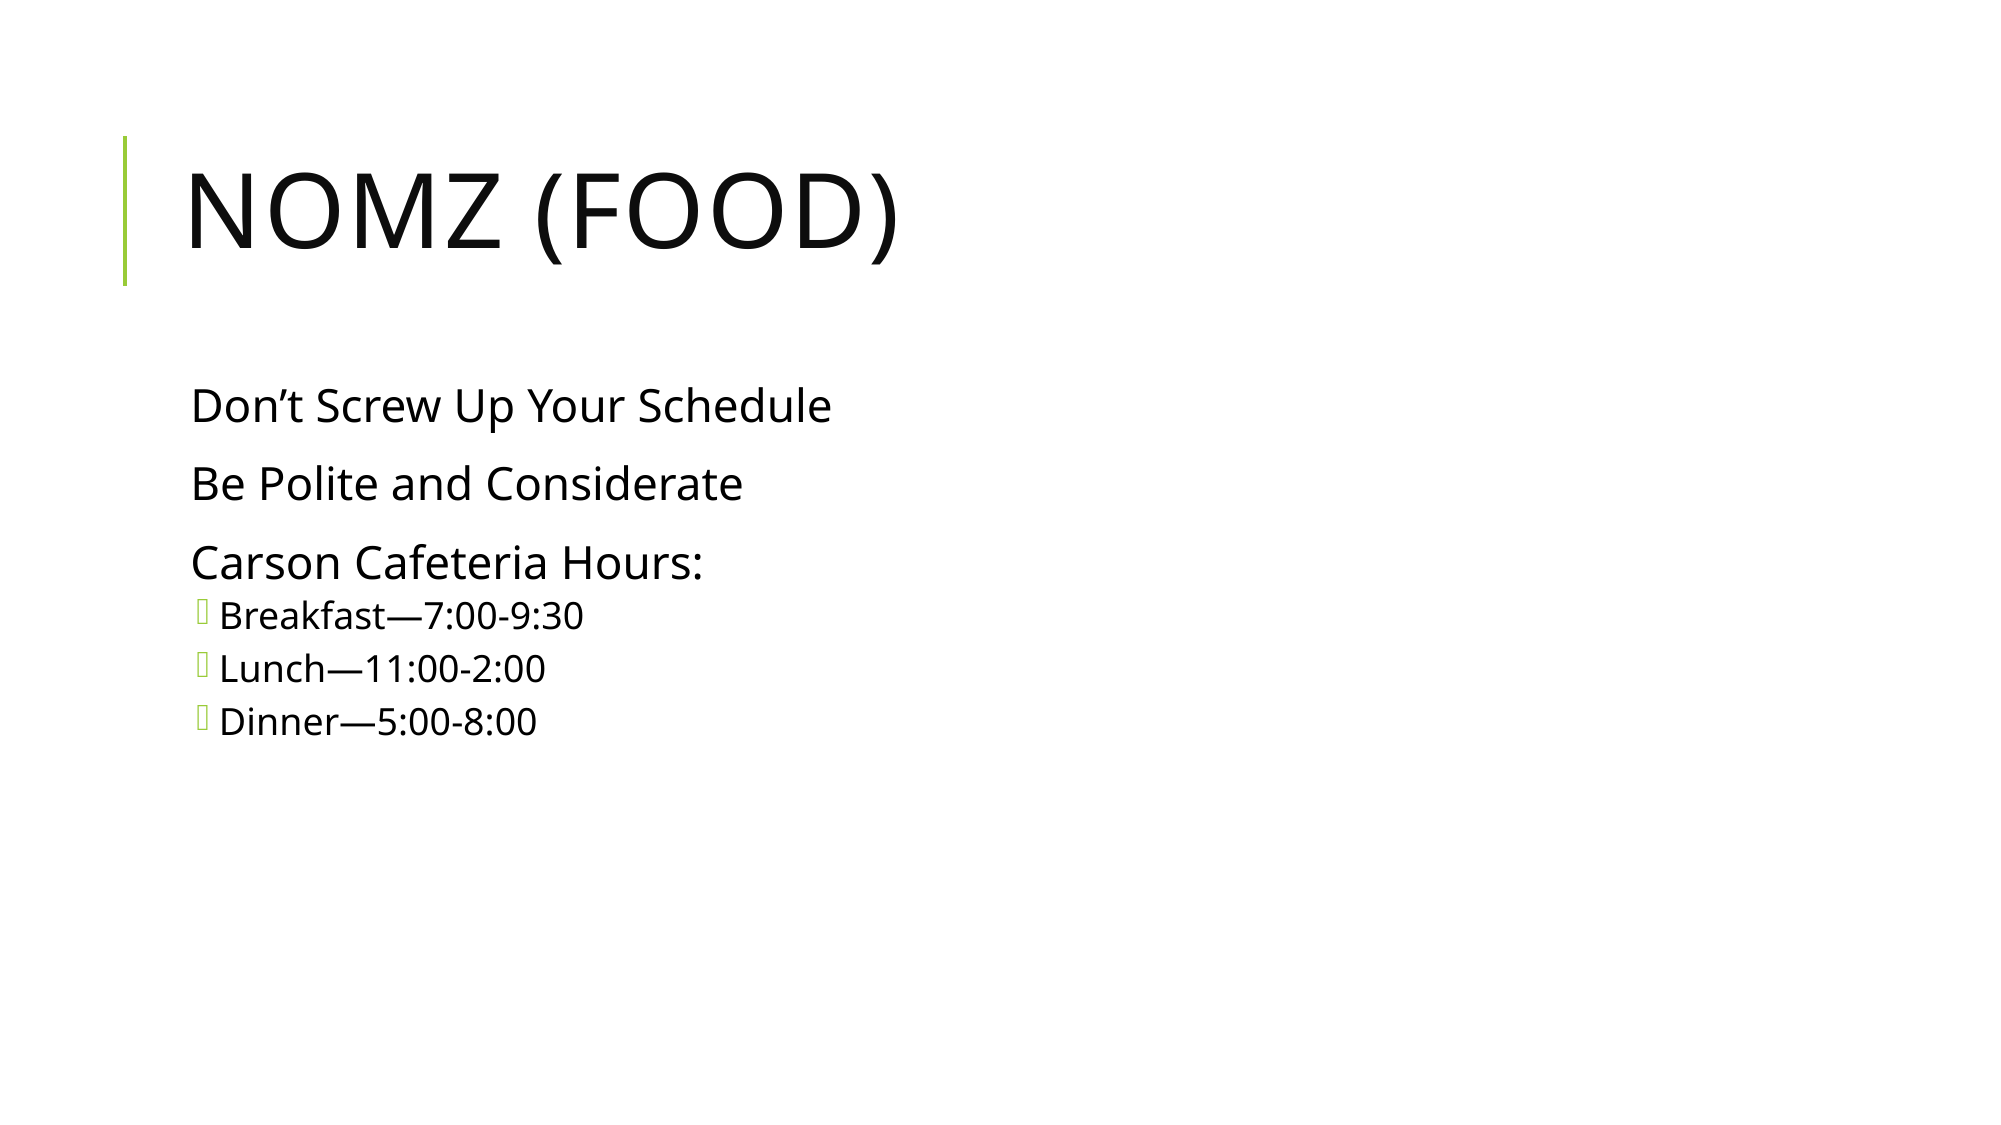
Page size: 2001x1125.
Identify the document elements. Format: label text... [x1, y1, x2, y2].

title Nomz (Food) [168, 96, 1763, 342]
list Don’t Screw Up Your Schedule Be Polite and Considerate Carson Cafeteria Hours: Breakfast—7:00-9:30 Lunch—11:00-2:00 Dinner—5:00-8:00 [168, 375, 1763, 1035]
